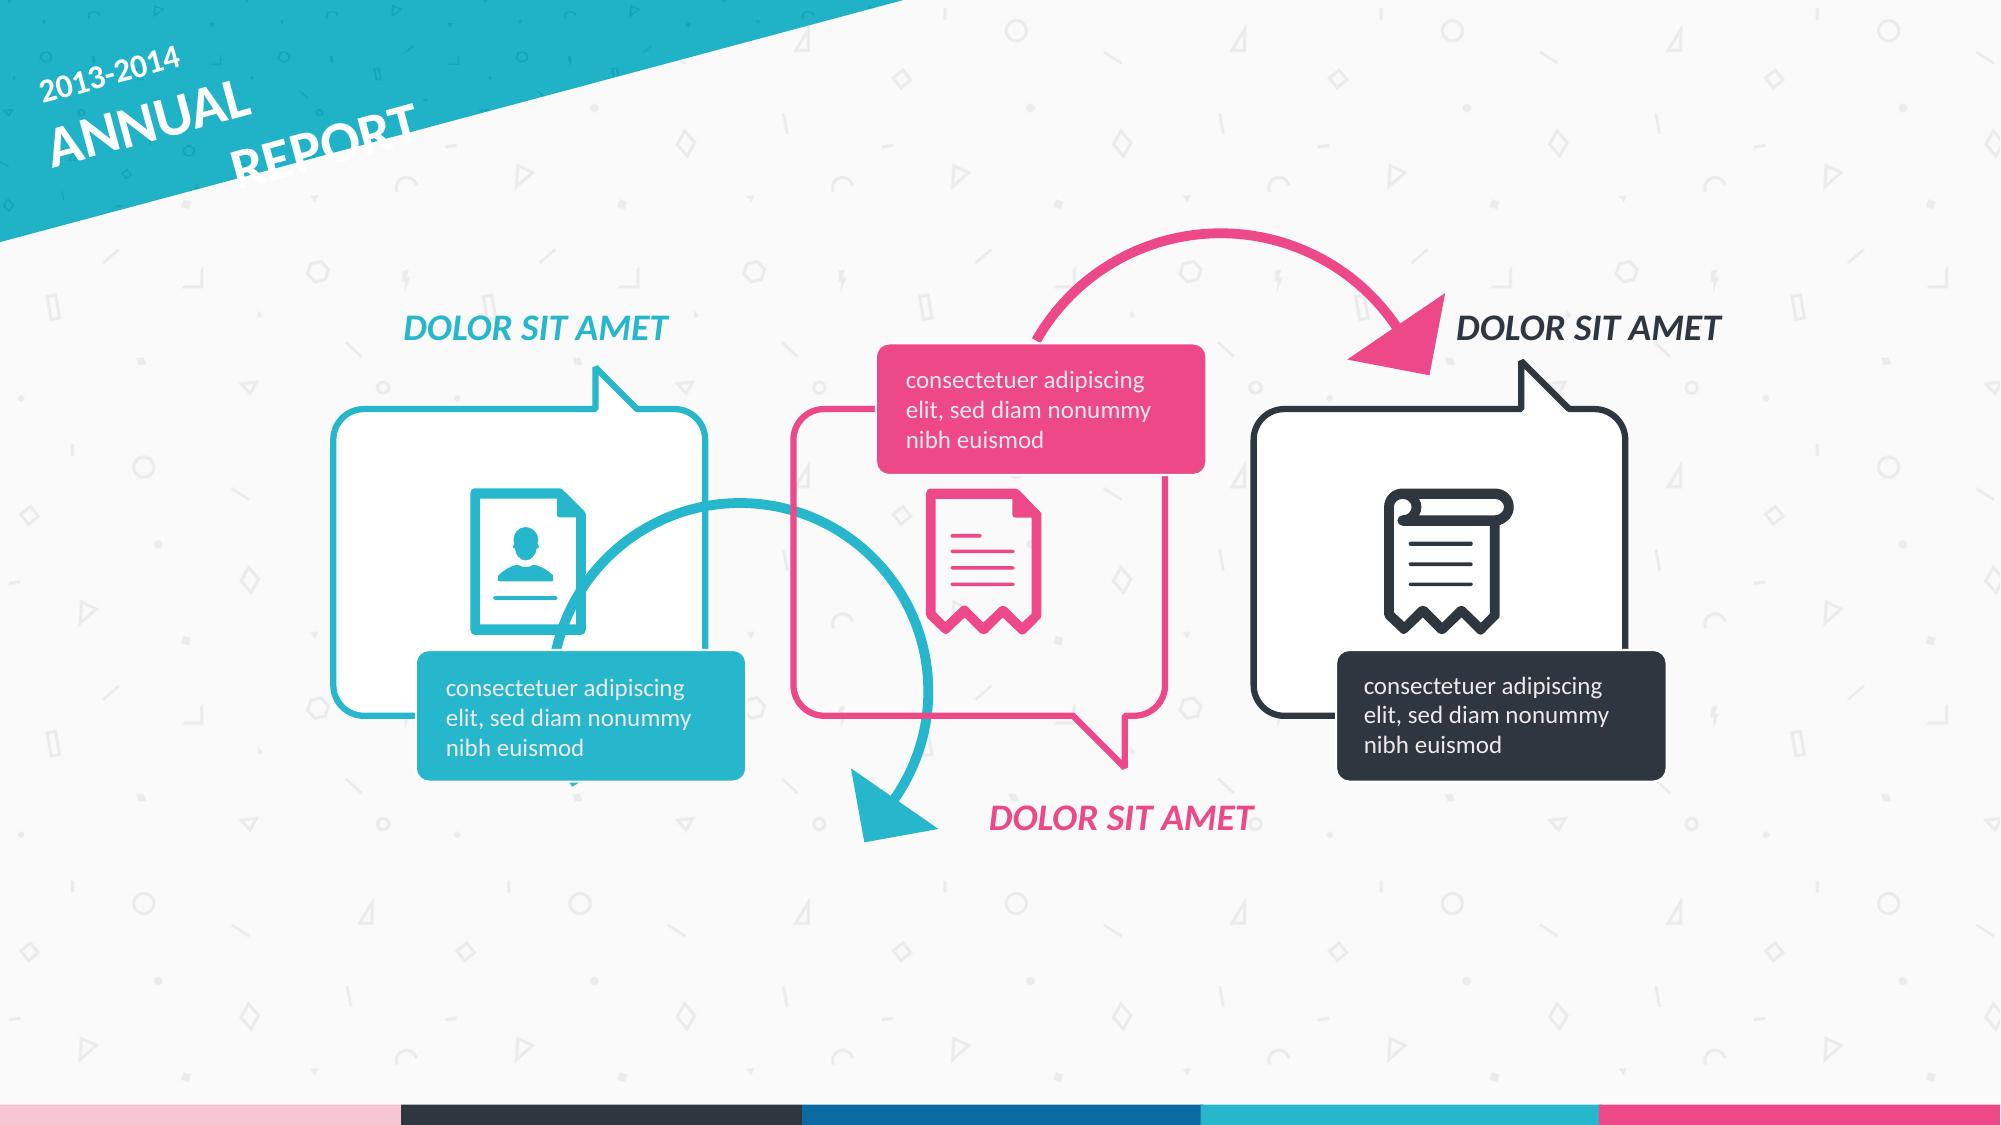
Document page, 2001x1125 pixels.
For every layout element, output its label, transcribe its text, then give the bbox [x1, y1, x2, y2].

text_box consectetuer adipiscing elit, sed diam nonummy nibh euismod [430, 664, 736, 770]
text_box consectetuer adipiscing elit, sed diam nonummy nibh euismod [1348, 661, 1654, 767]
text_box [415, 650, 747, 782]
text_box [0, 1104, 2000, 1125]
text_box [875, 343, 1207, 475]
text_box [333, 367, 706, 716]
text_box 2013-2014 ANNUAL REPORT [10, 0, 443, 258]
picture [0, 0, 2001, 1125]
text_box [1031, 228, 1441, 376]
text_box DOLOR SIT AMET [974, 785, 1269, 846]
text_box consectetuer adipiscing elit, sed diam nonummy nibh euismod [891, 356, 1196, 461]
text_box DOLOR SIT AMET [1441, 295, 1736, 355]
text_box [551, 643, 564, 650]
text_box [1383, 488, 1514, 635]
text_box DOLOR SIT AMET [388, 295, 683, 355]
text_box [850, 716, 939, 843]
text_box [0, 0, 265, 243]
text_box [1253, 361, 1626, 716]
text_box [1336, 650, 1667, 782]
text_box [590, 498, 793, 586]
text_box [401, 0, 904, 126]
text_box [793, 409, 1166, 768]
text_box [569, 782, 581, 787]
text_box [469, 488, 587, 636]
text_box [925, 488, 1042, 635]
